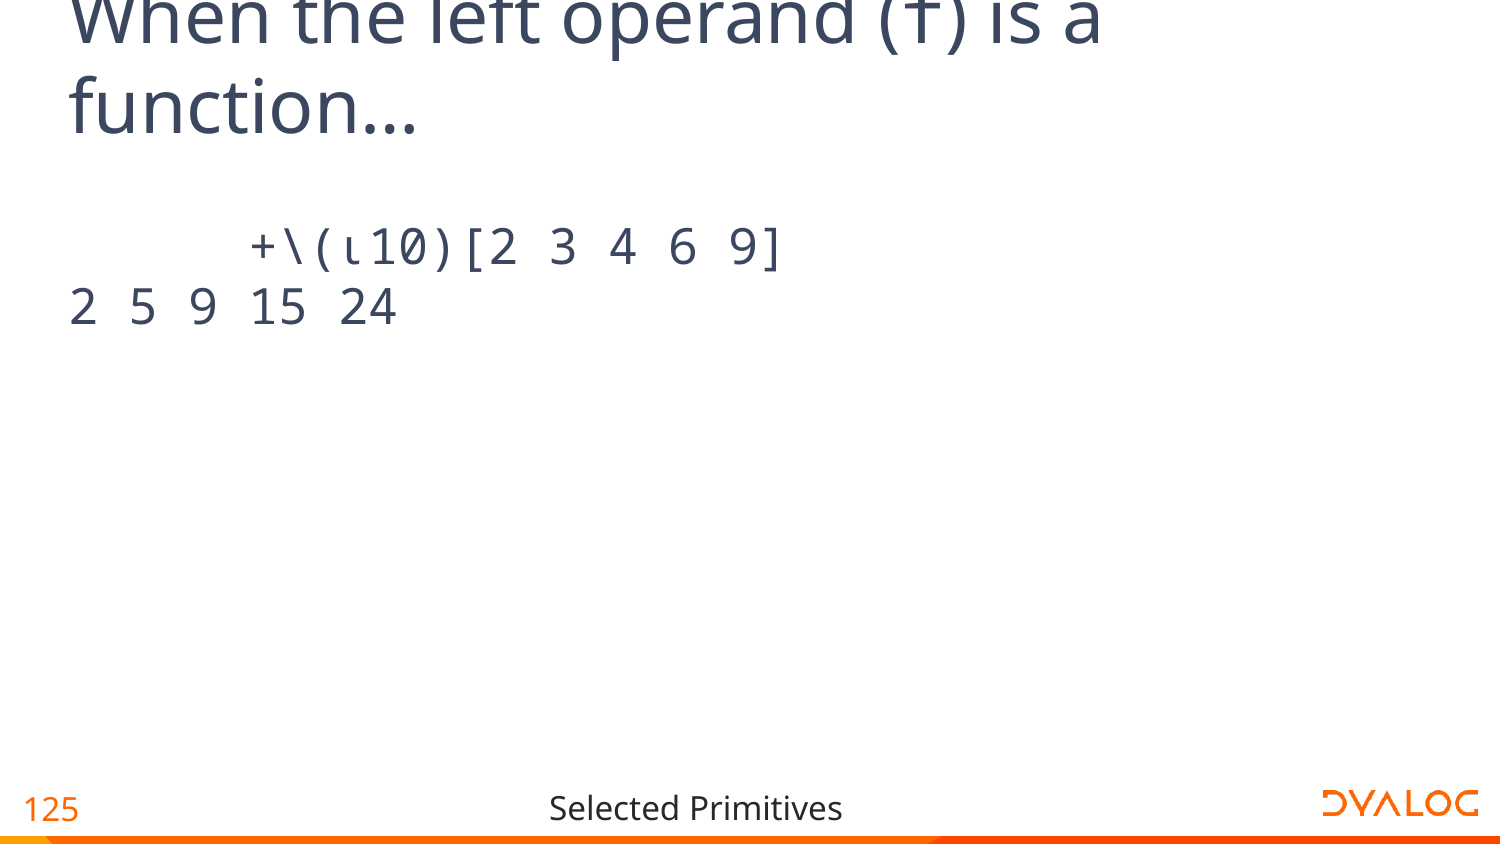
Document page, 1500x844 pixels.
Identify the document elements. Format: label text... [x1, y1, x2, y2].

title When the left operand (f) is a function… [53, 43, 1453, 157]
picture [0, 836, 1500, 844]
picture [1323, 790, 1478, 816]
list +\(⍳10)[2 3 4 6 9] 2 5 9 15 24 [53, 207, 1453, 740]
